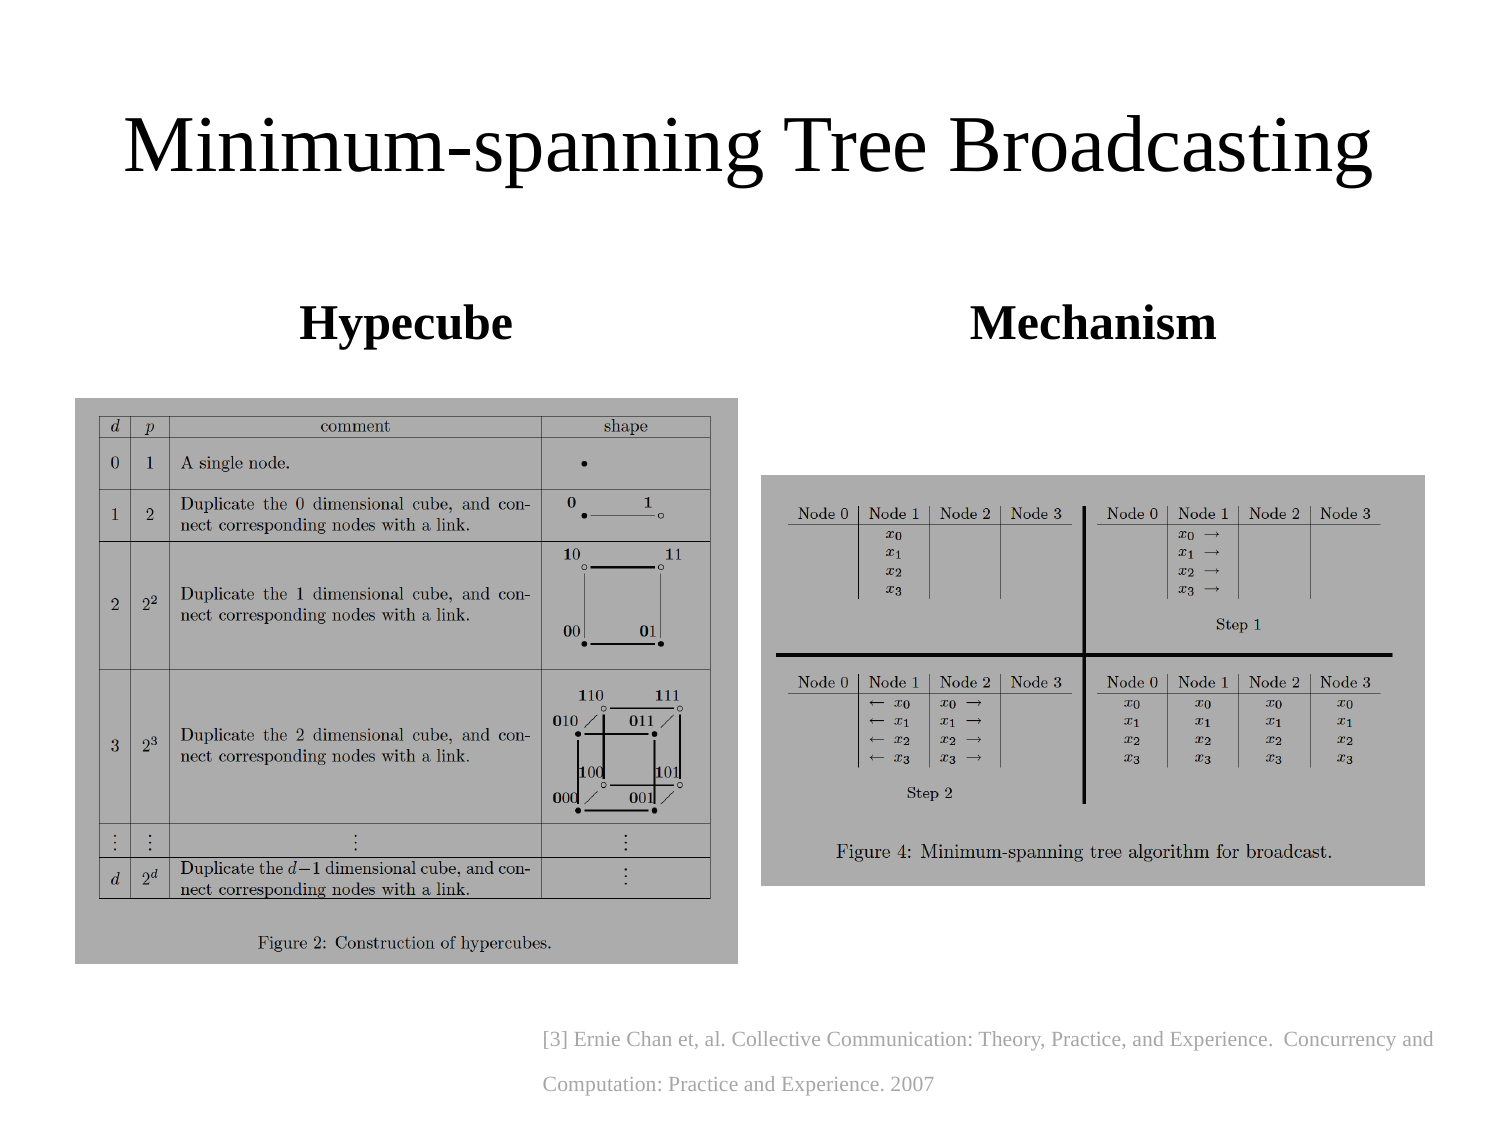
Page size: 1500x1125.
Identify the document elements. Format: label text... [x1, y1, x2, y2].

list Mechanism [761, 251, 1425, 357]
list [761, 475, 1426, 886]
title Minimum-spanning Tree Broadcasting [75, 45, 1425, 233]
list Hypecube [75, 251, 738, 357]
text_box [3] Ernie Chan et, al. Collective Communication: Theory, Practice, and Experience. Concurrency and Computation: Practice and Experience. 2007 [527, 1013, 1495, 1118]
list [74, 398, 738, 964]
